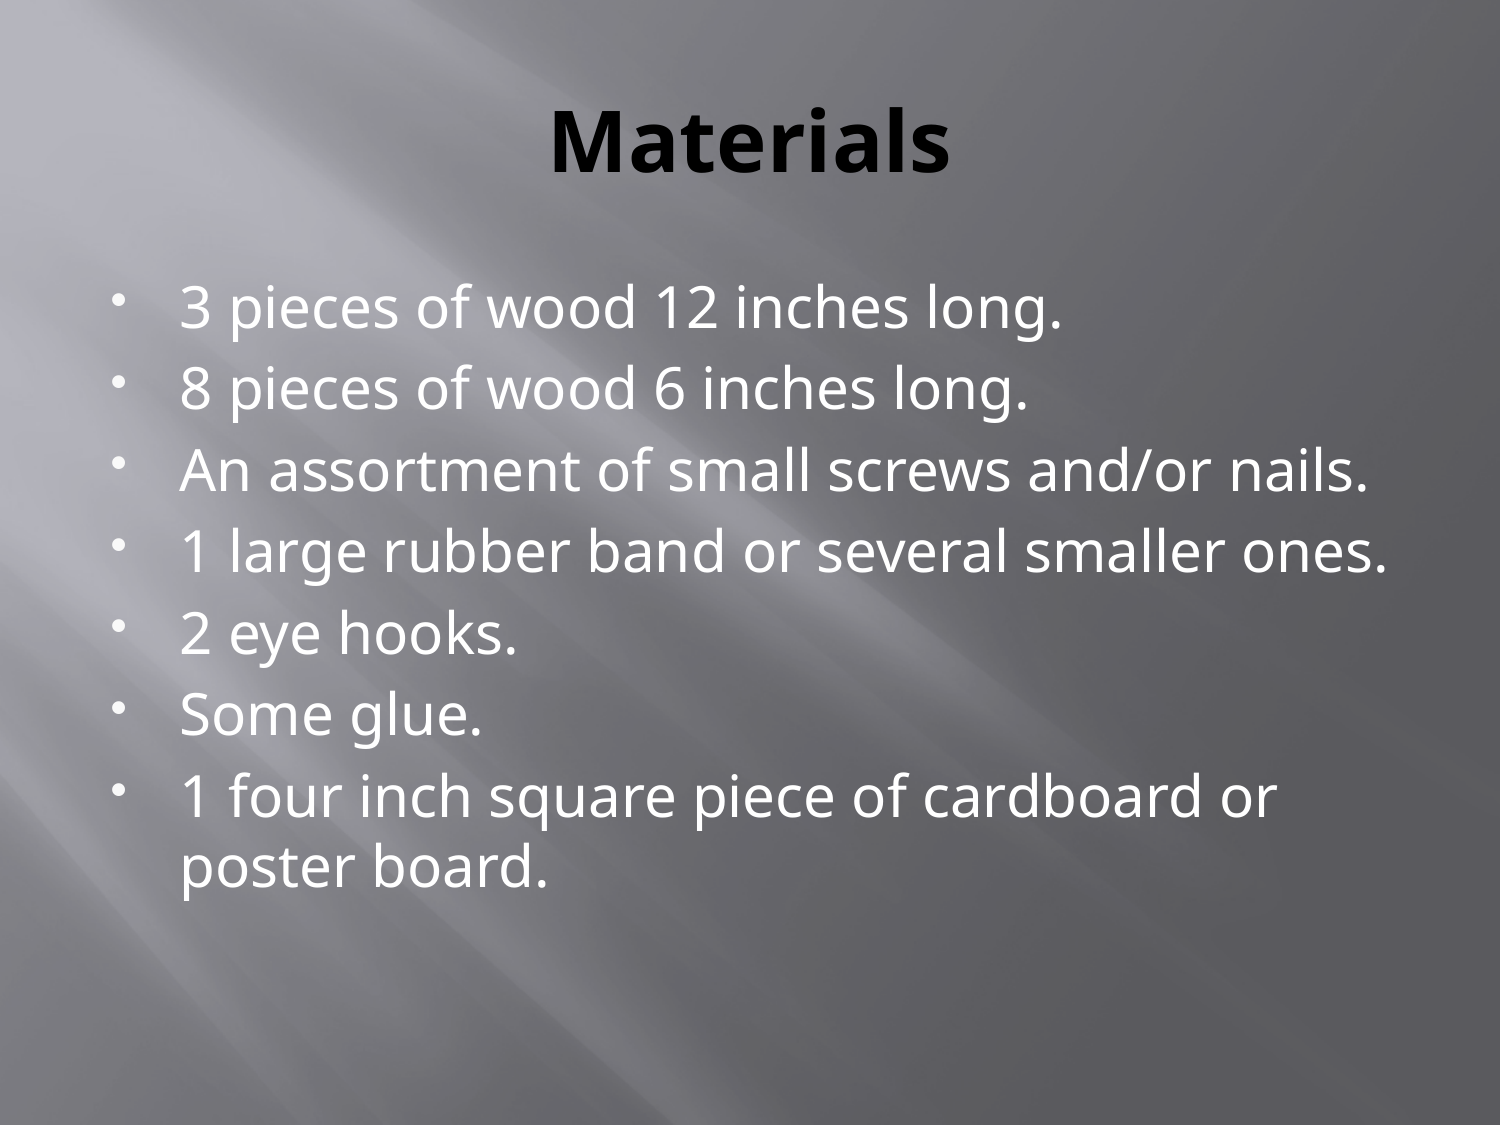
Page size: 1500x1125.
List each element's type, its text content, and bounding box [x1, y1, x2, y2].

title Materials [75, 45, 1425, 233]
list 3 pieces of wood 12 inches long. 8 pieces of wood 6 inches long. An assortment of small screws and/or nails. 1 large rubber band or several smaller ones. 2 eye hooks. Some glue. 1 four inch square piece of cardboard or poster board. [75, 262, 1425, 1035]
